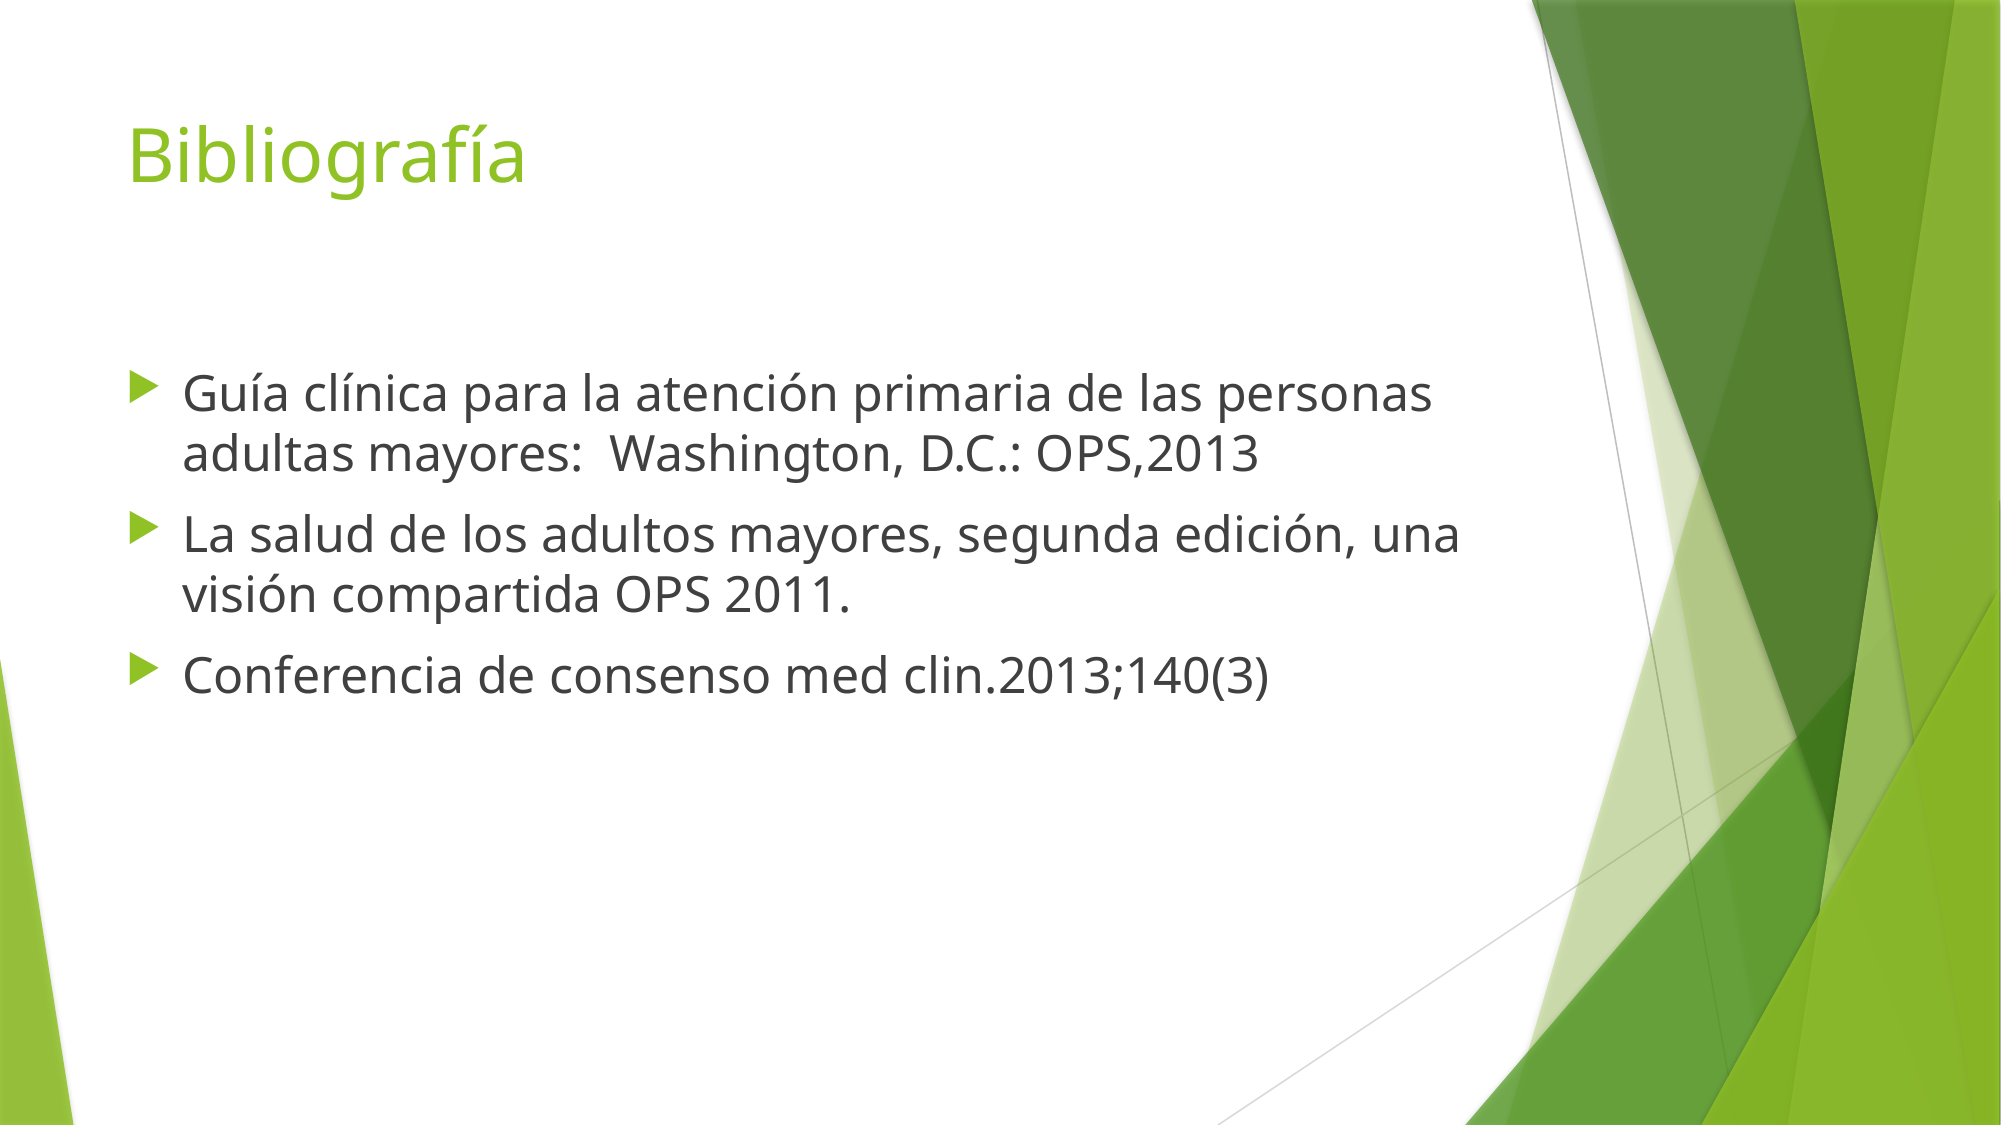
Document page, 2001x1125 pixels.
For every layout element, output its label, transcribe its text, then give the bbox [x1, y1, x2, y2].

title Bibliografía [111, 99, 1522, 317]
list Guía clínica para la atención primaria de las personas adultas mayores: Washington, D.C.: OPS,2013 La salud de los adultos mayores, segunda edición, una visión compartida OPS 2011. Conferencia de consenso med clin.2013;140(3) [111, 354, 1522, 992]
